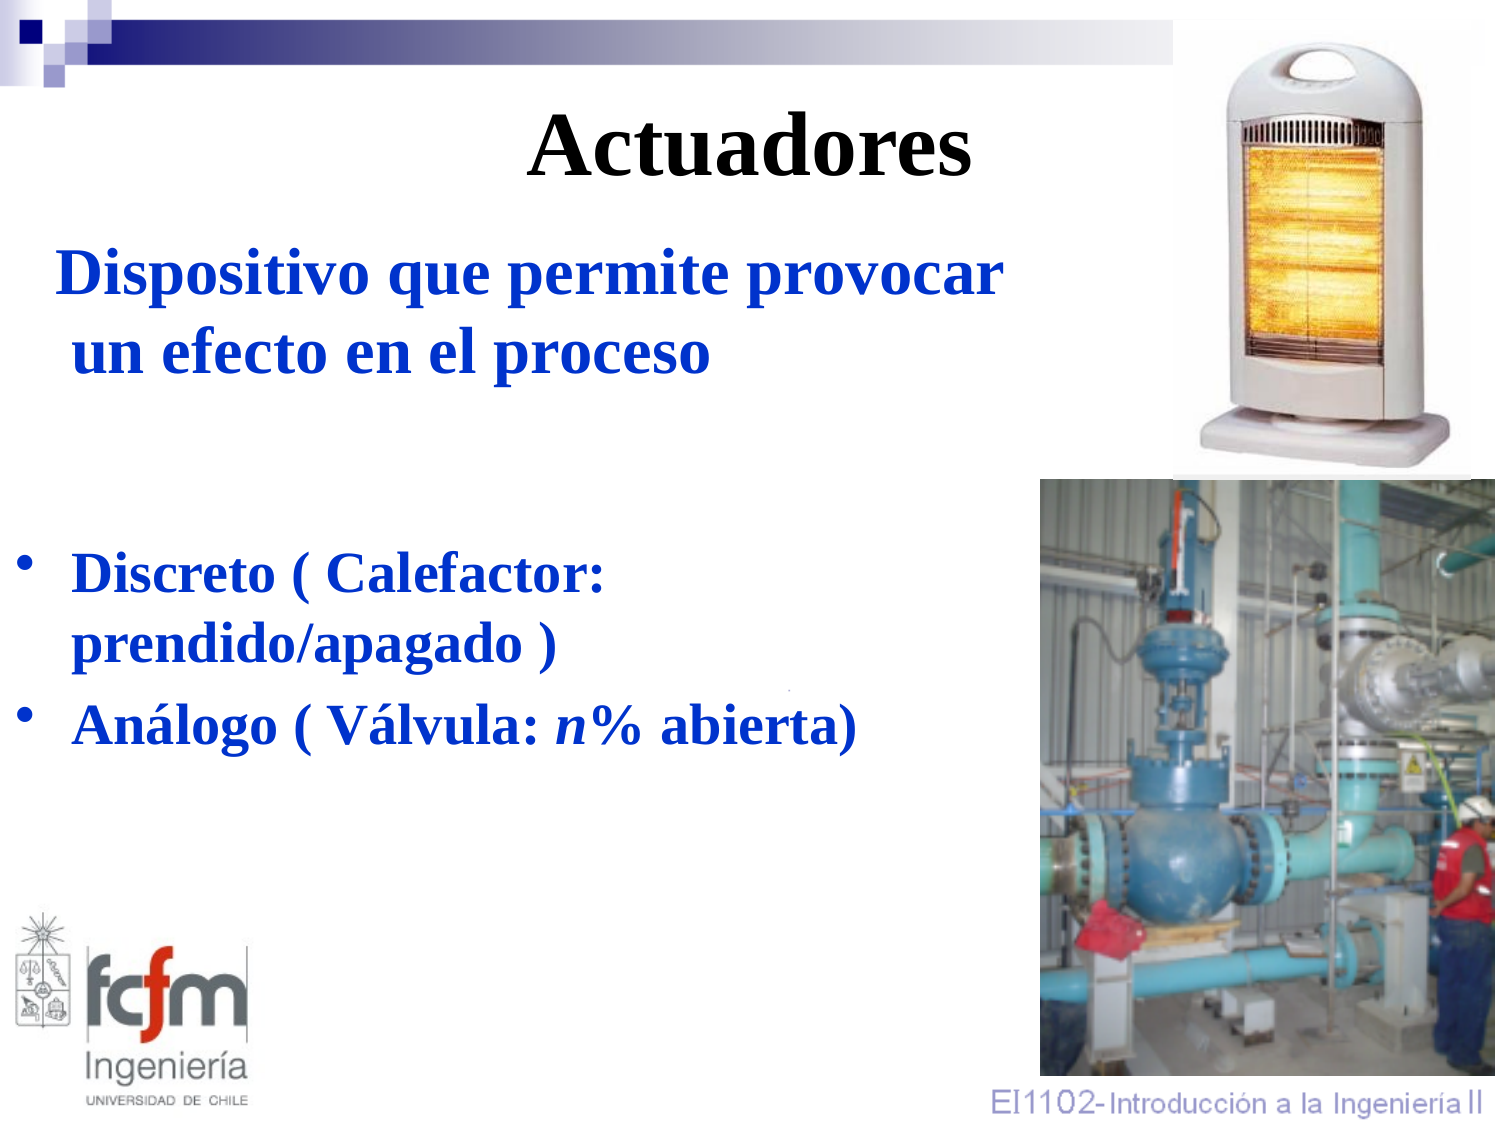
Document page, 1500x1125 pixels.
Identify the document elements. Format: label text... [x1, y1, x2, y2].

picture [0, 0, 1500, 1125]
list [1040, 479, 1495, 1077]
list Discreto ( Calefactor: prendido/apagado ) Análogo ( Válvula: n% abierta) [0, 526, 1035, 929]
title Actuadores [74, 44, 1168, 233]
text_box Dispositivo que permite provocar un efecto en el proceso [41, 220, 1069, 445]
